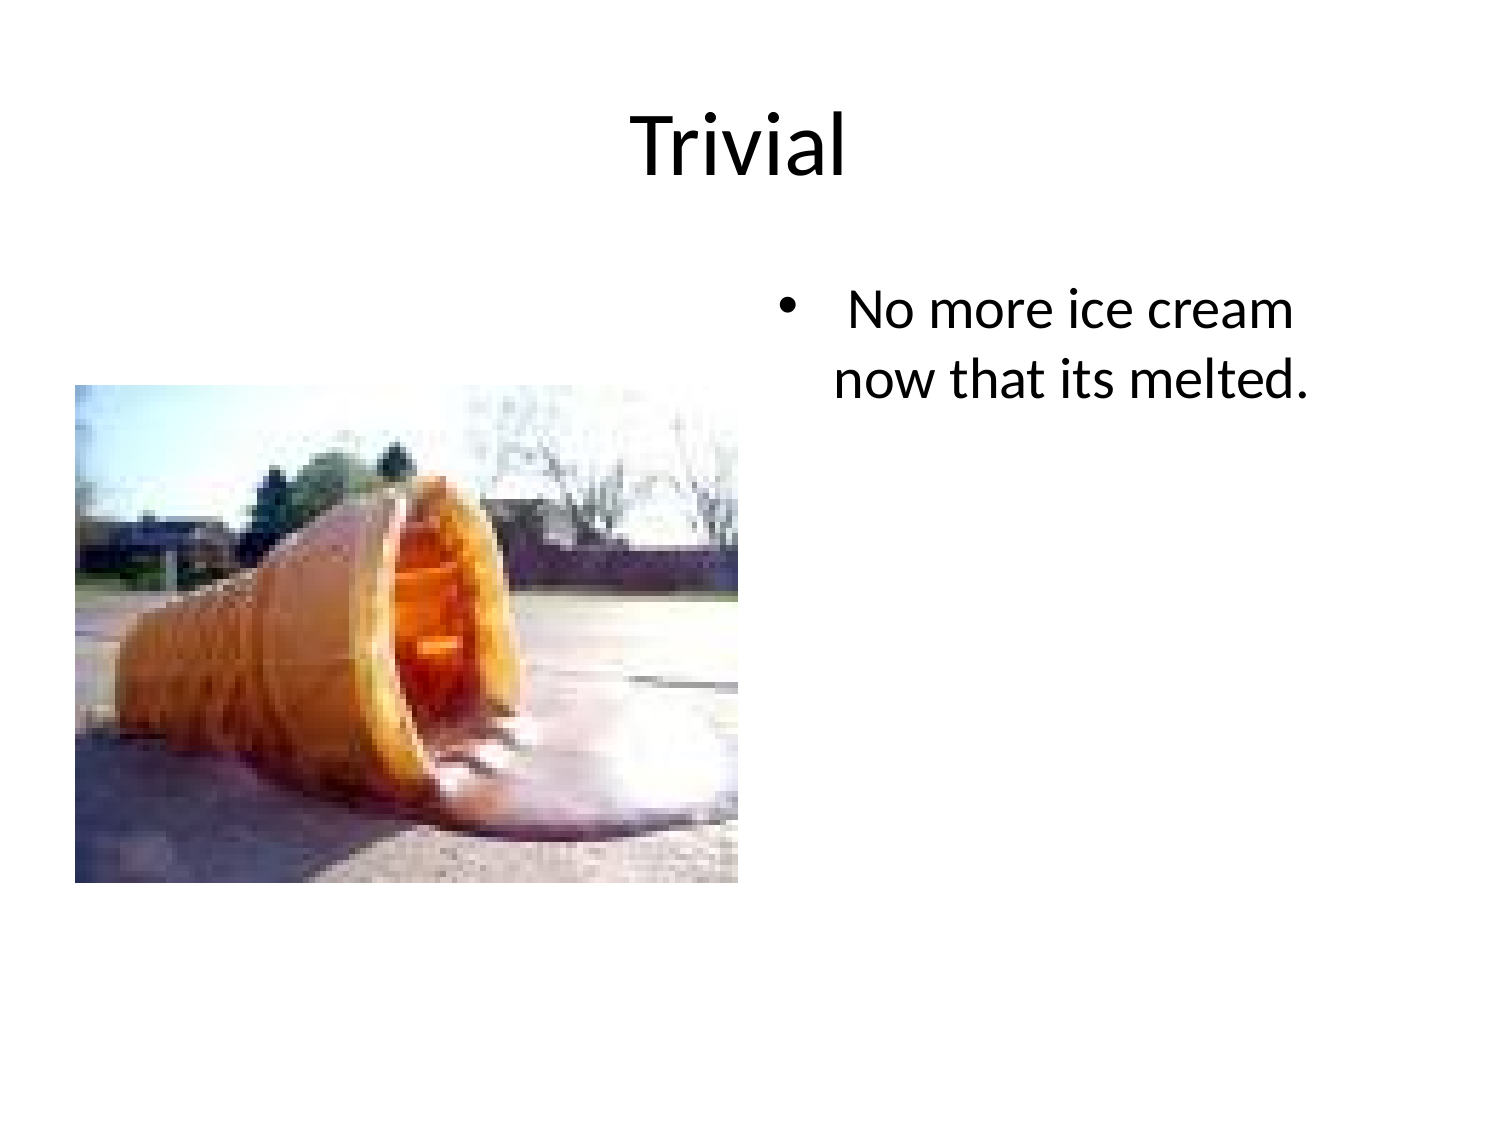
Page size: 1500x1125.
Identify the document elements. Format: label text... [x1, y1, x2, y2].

title Trivial [75, 45, 1425, 233]
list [74, 262, 738, 1006]
list No more ice cream now that its melted. [762, 262, 1425, 1005]
